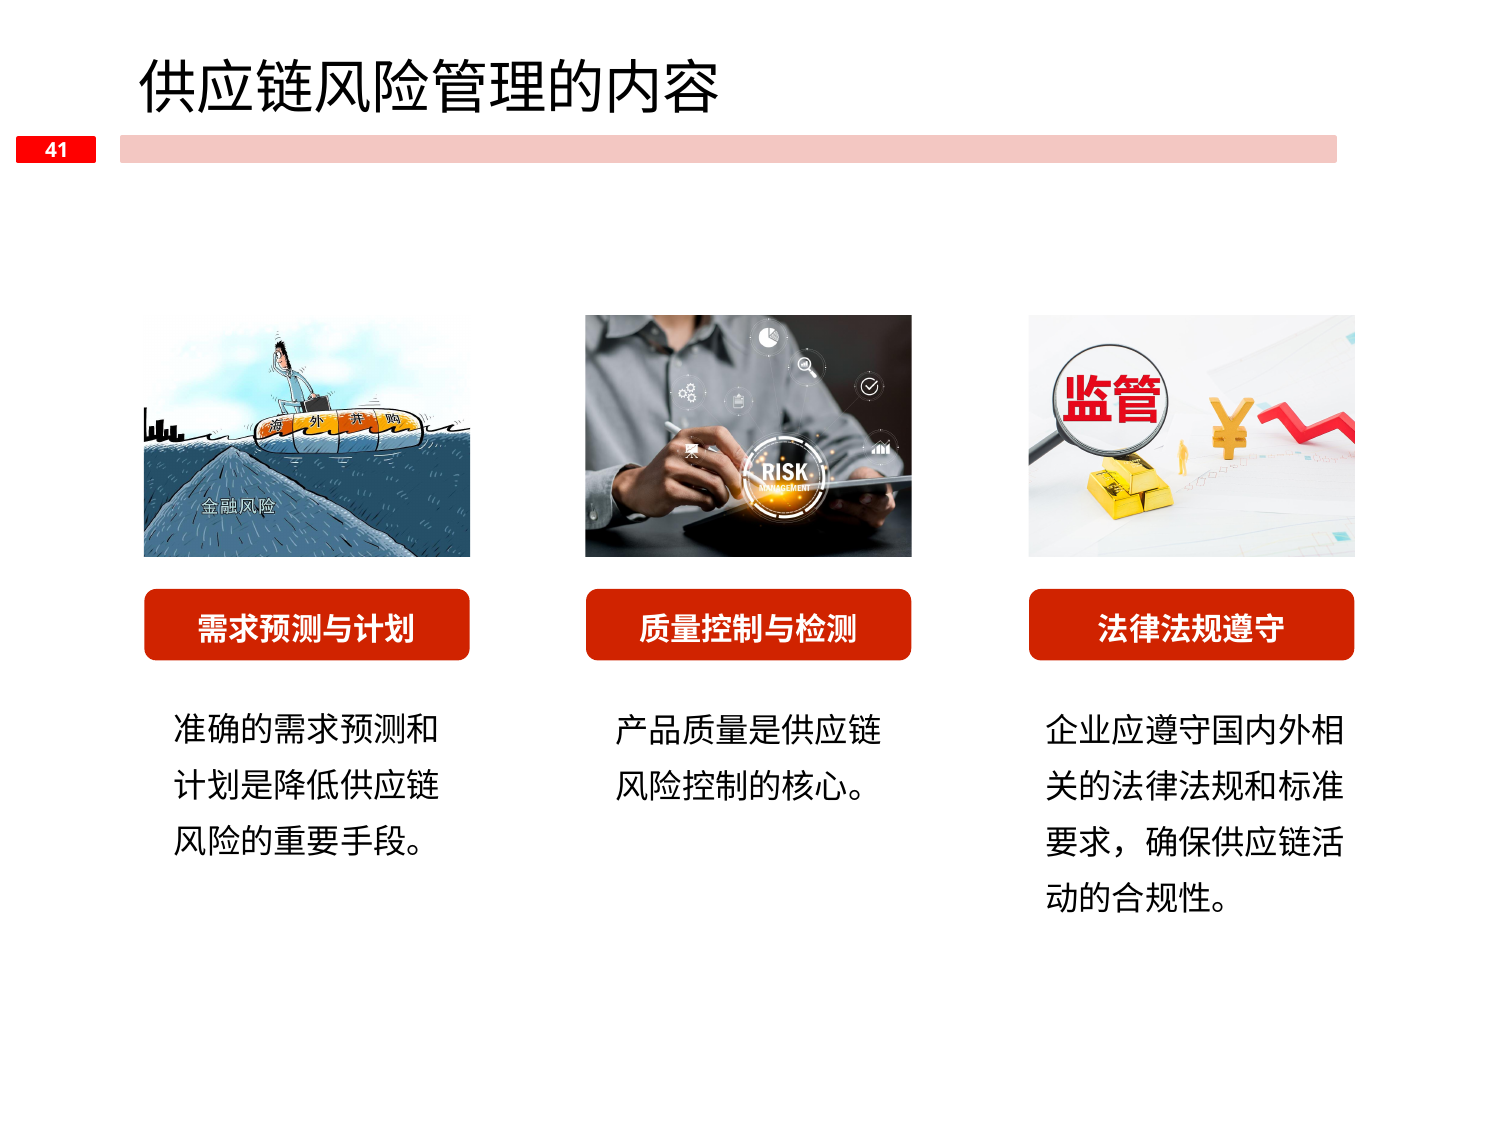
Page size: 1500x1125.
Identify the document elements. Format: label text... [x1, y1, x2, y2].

picture [585, 314, 912, 557]
text_box [144, 588, 470, 661]
picture [143, 314, 471, 557]
text_box 产品质量是供应链风险控制的核心。 [594, 689, 903, 843]
text_box [1029, 588, 1355, 661]
text_box 质量控制与检测 [593, 594, 904, 655]
text_box [586, 588, 912, 661]
text_box 需求预测与计划 [151, 594, 463, 655]
text_box 法律法规遵守 [1036, 594, 1347, 655]
text_box 准确的需求预测和计划是降低供应链风险的重要手段。 [152, 687, 462, 842]
picture [1028, 314, 1355, 557]
text_box 供应链风险管理的内容 [123, 42, 958, 128]
text_box 企业应遵守国内外相关的法律法规和标准要求，确保供应链活动的合规性。 [1037, 689, 1371, 843]
text_box [17, 129, 97, 189]
